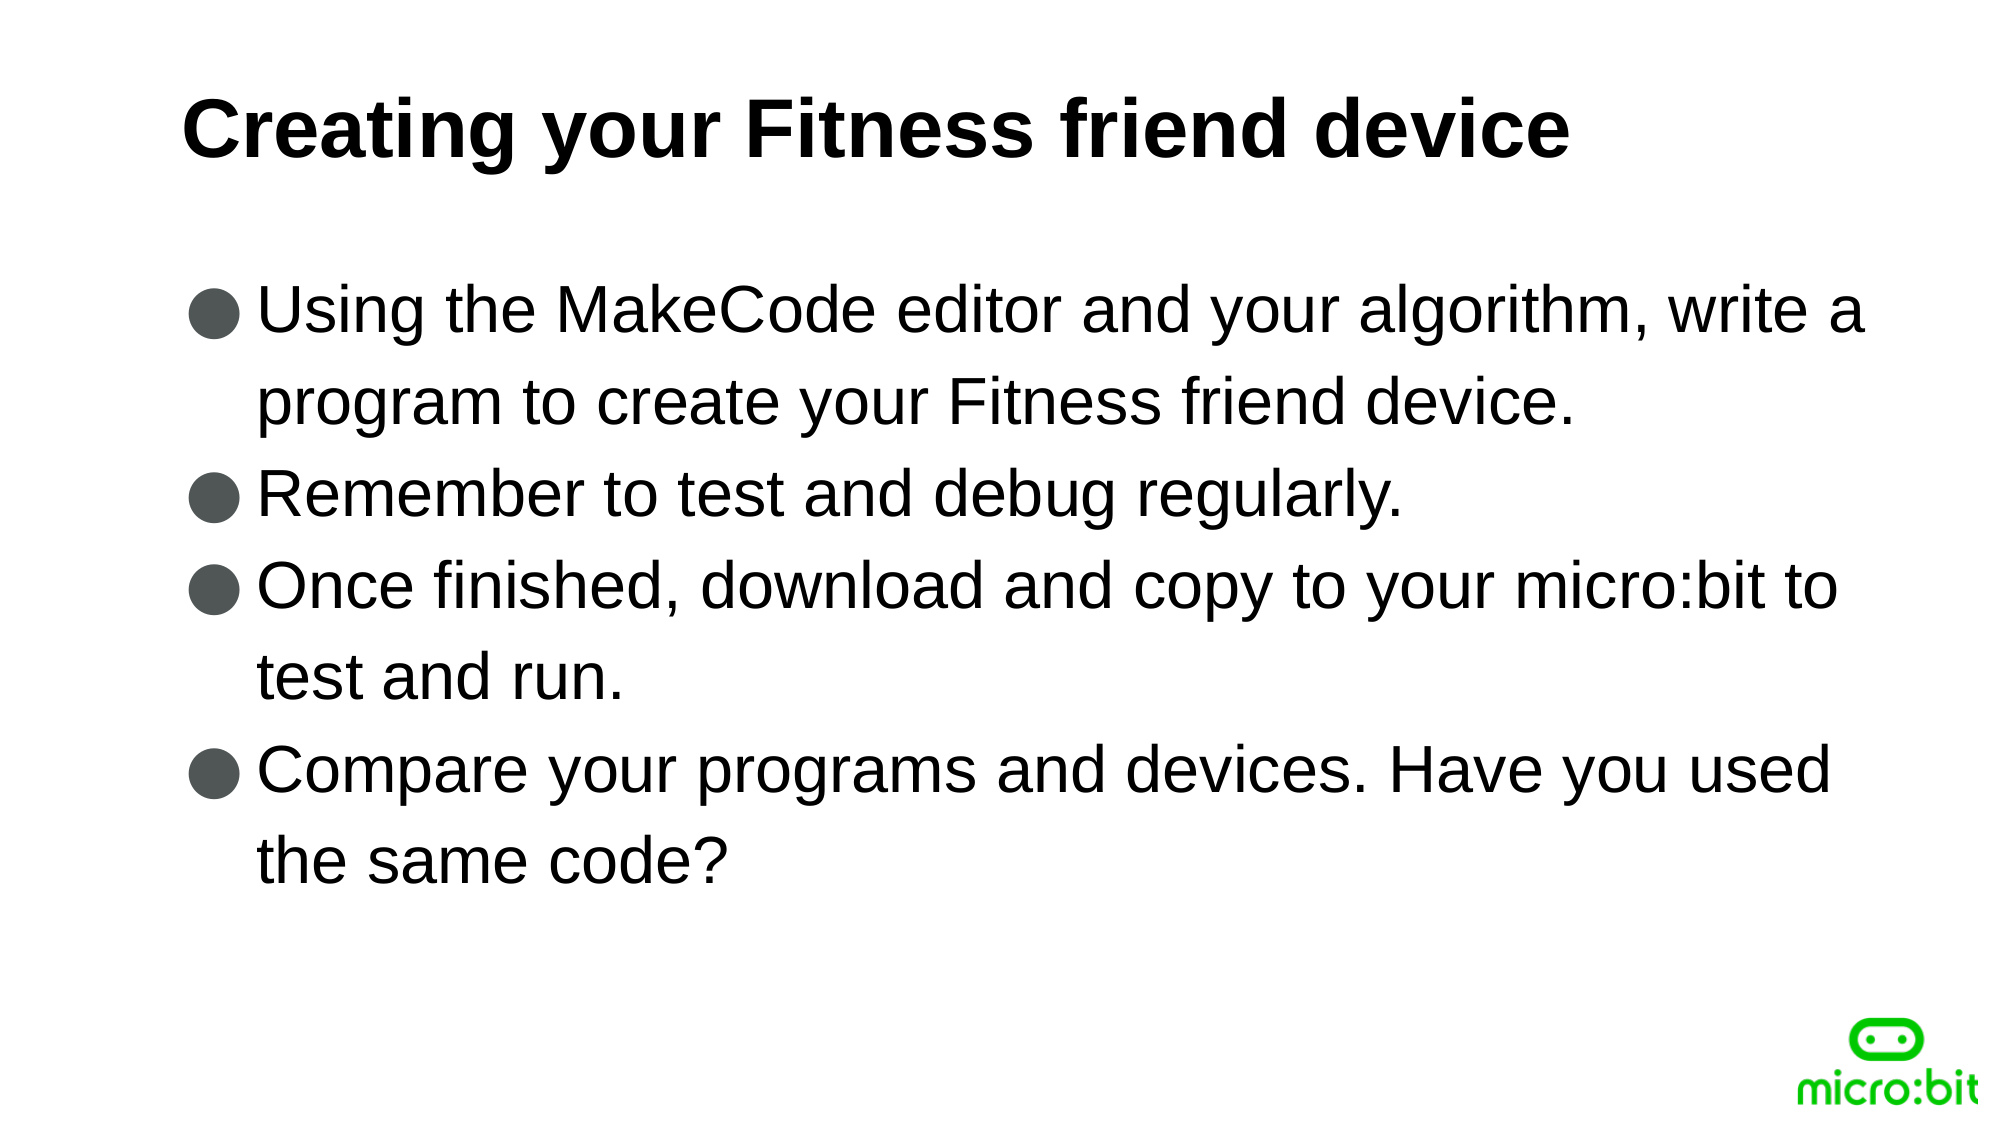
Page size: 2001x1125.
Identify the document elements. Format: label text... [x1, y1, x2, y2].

picture [1797, 1017, 1978, 1106]
text_box Creating your Fitness friend device Using the MakeCode editor and your algorithm, write a program to create your Fitness friend device. Remember to test and debug regularly. Once finished, download and copy to your micro:bit to test and run. Compare your programs and devices. Have you used the same code? [166, 60, 1918, 884]
